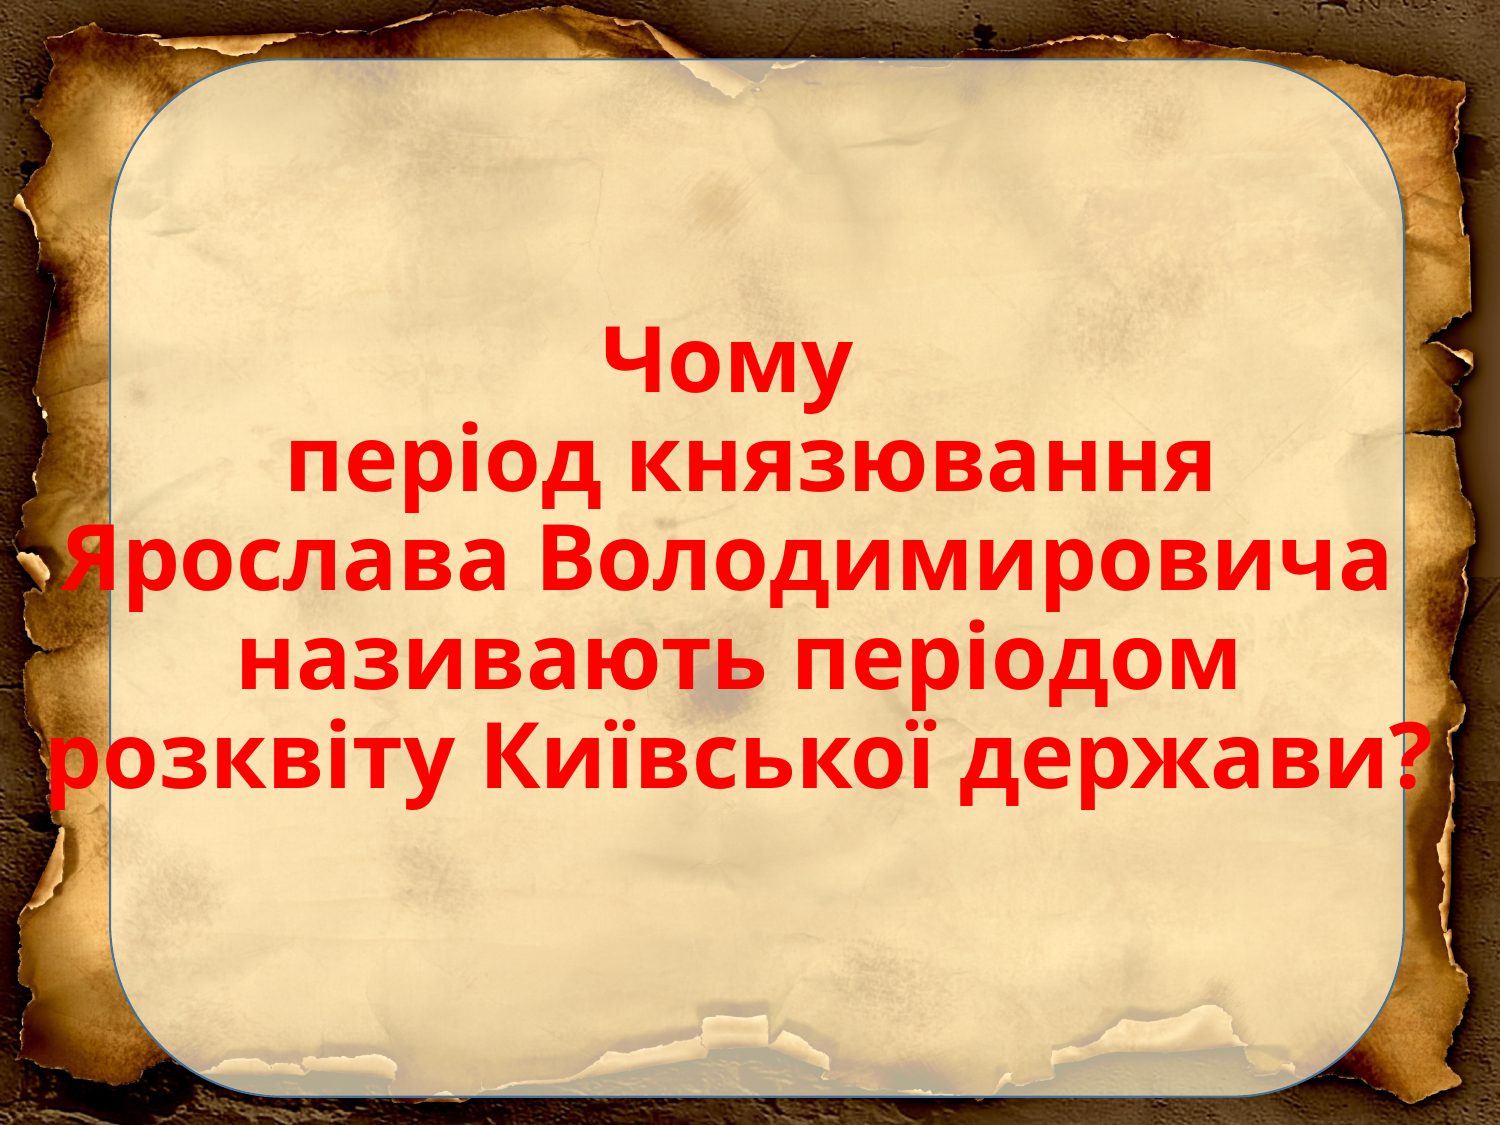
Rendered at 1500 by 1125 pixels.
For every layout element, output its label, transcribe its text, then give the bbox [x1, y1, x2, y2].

title Чому період князювання Ярослава Володимировича називають періодом розквіту Київської держави? [20, 18, 1460, 1104]
picture [0, 0, 1500, 1125]
